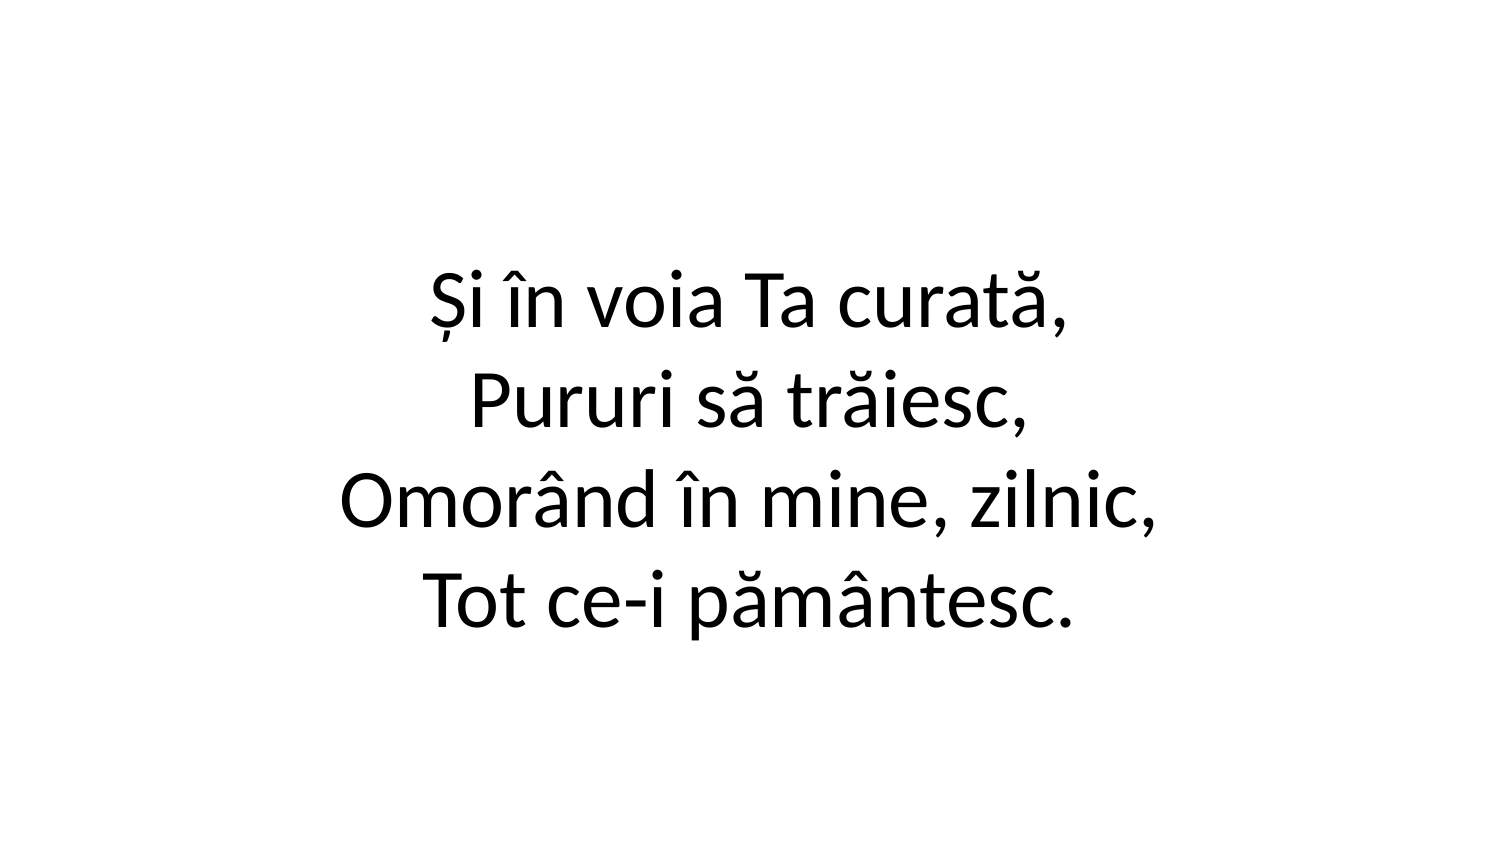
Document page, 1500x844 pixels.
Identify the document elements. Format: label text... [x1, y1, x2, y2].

text_box Și în voia Ta curată, Pururi să trăiesc, Omorând în mine, zilnic, Tot ce-i pământesc. [324, 192, 1176, 652]
